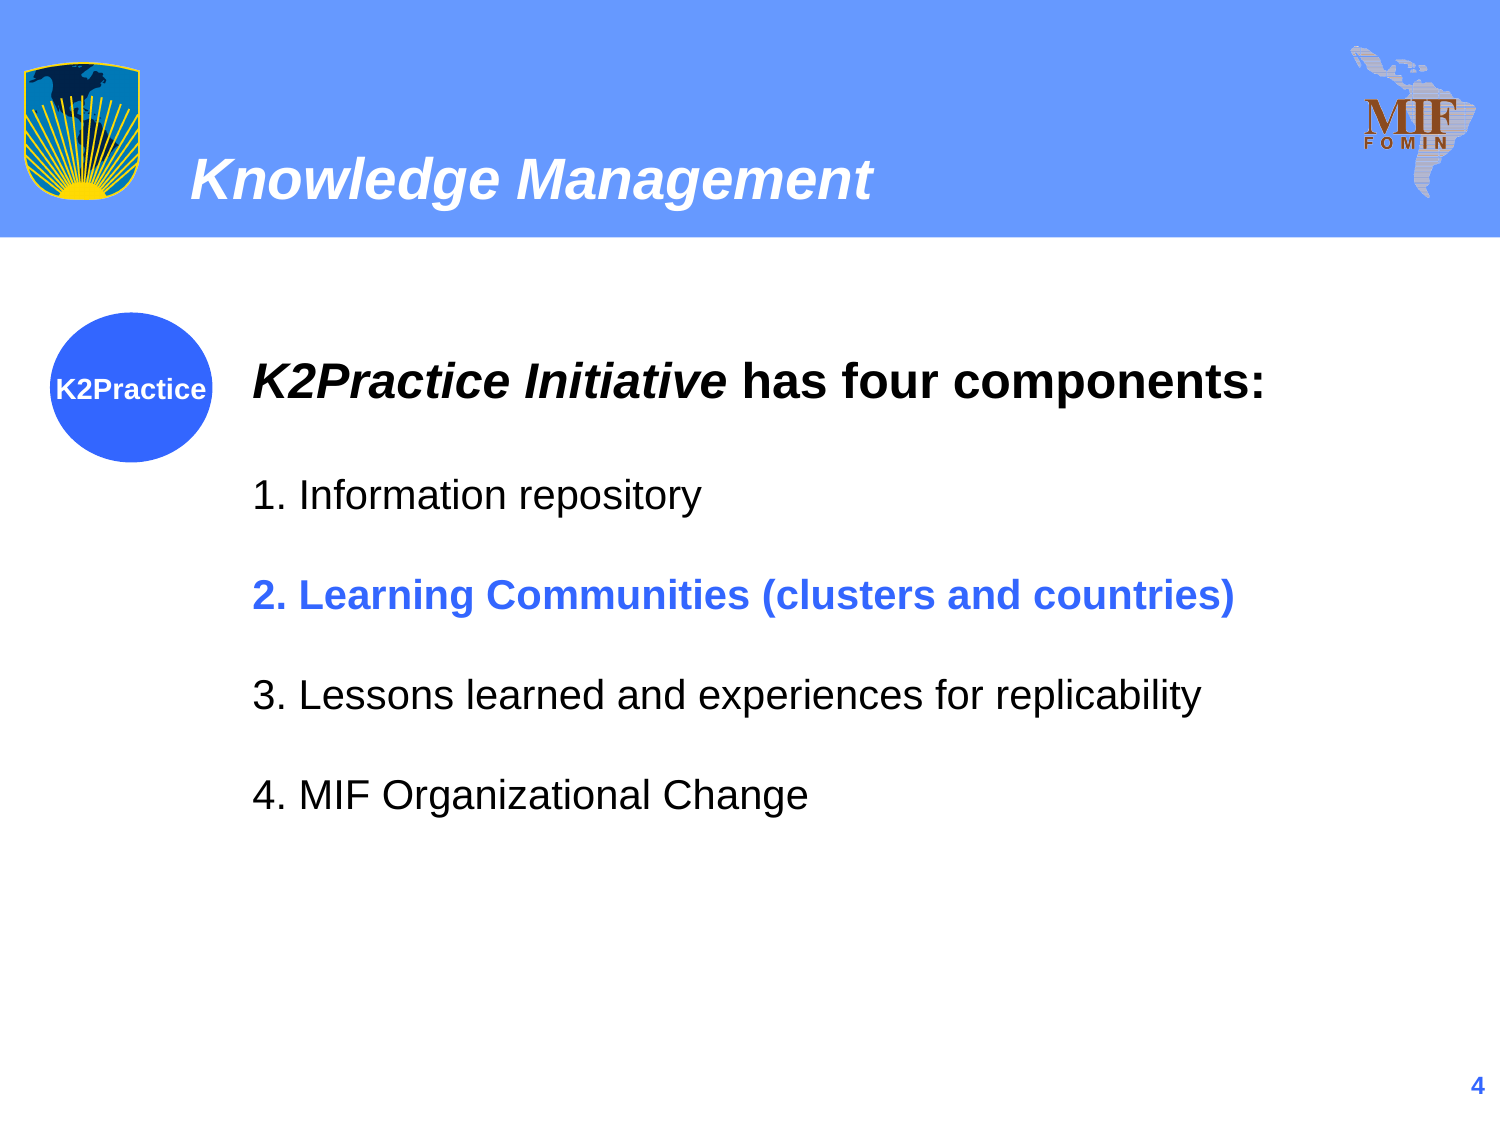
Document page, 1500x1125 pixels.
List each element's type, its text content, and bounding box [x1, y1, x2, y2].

text_box Knowledge Management [175, 134, 889, 219]
text_box K2Practice [49, 312, 213, 463]
picture [24, 62, 140, 200]
text_box K2Practice Initiative has four components: 1. Information repository 2. Learning Communities (clusters and countries) 3. Lessons learned and experiences for replicability 4. MIF Organizational Change [237, 290, 1500, 881]
picture [1350, 46, 1476, 198]
